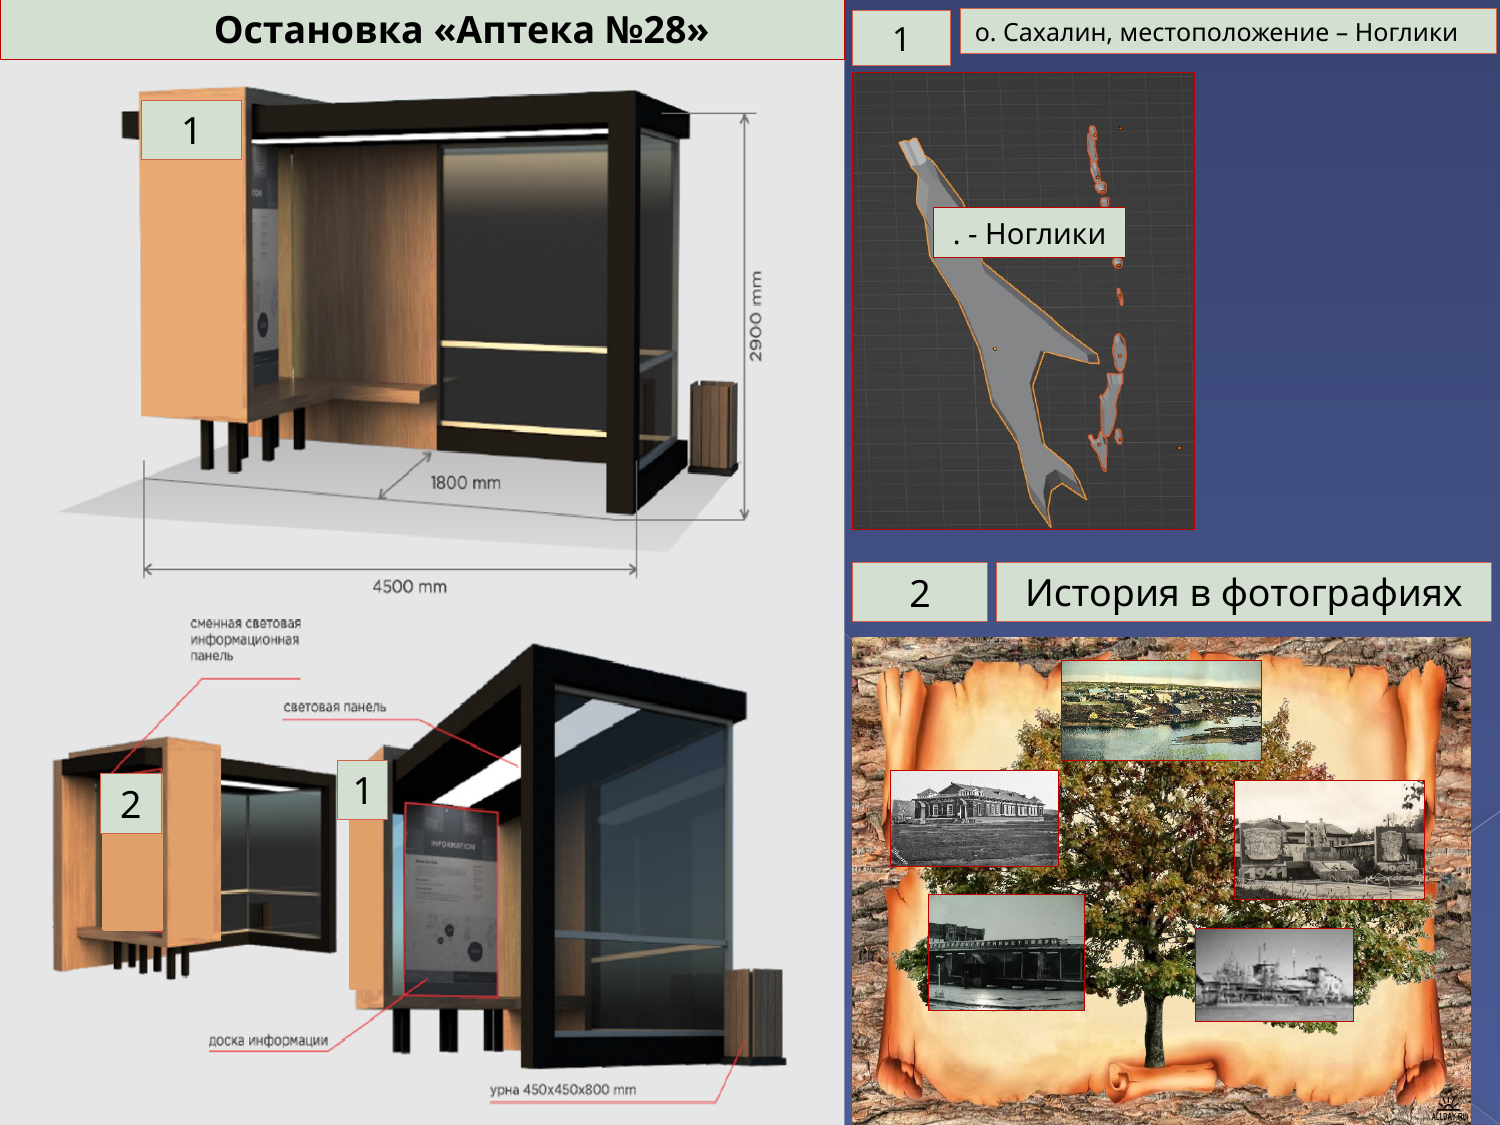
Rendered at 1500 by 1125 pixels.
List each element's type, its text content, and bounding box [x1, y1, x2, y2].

text_box 1 [852, 10, 951, 59]
text_box о. Сахалин, местоположение – Ноглики [960, 8, 1497, 54]
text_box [0, 0, 845, 1125]
text_box История в фотографиях [996, 562, 1492, 622]
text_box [852, 72, 1196, 530]
text_box 2 [852, 562, 988, 622]
picture [852, 636, 1471, 1125]
